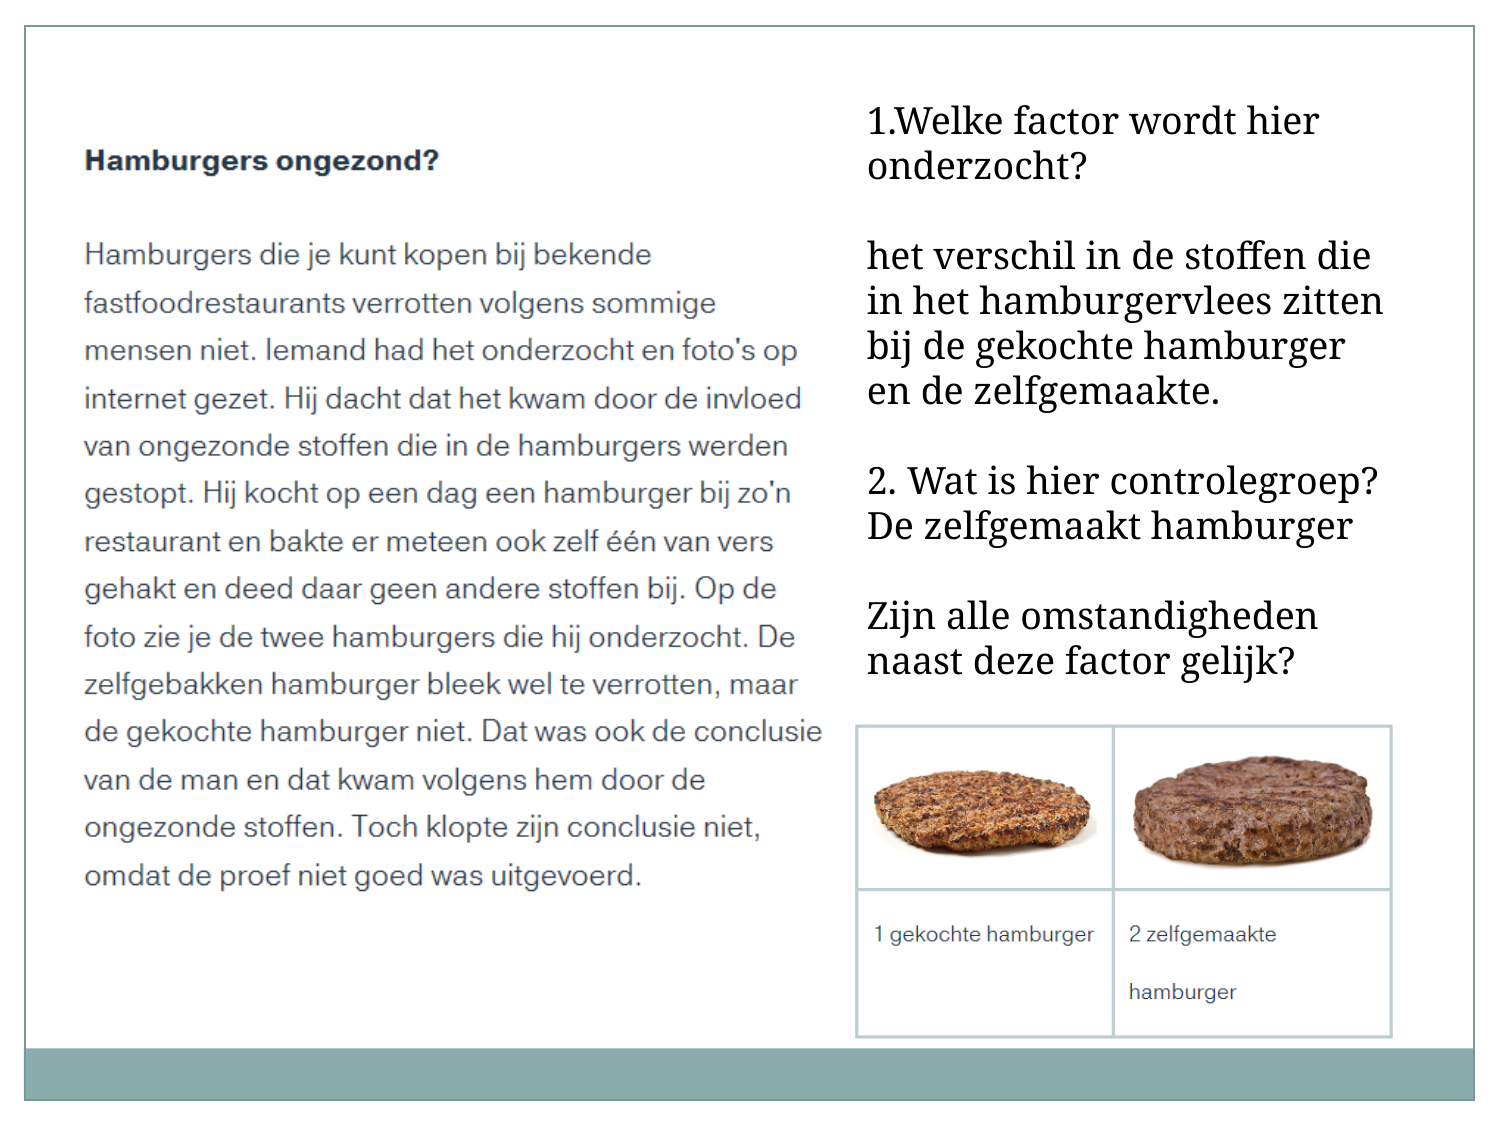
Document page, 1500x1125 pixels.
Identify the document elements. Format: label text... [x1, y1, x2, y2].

picture [64, 113, 1396, 1045]
text_box 1.Welke factor wordt hier onderzocht? het verschil in de stoffen die in het hamburgervlees zitten bij de gekochte hamburger en de zelfgemaakte. 2. Wat is hier controlegroep? De zelfgemaakt hamburger Zijn alle omstandigheden naast deze factor gelijk? [852, 89, 1400, 690]
